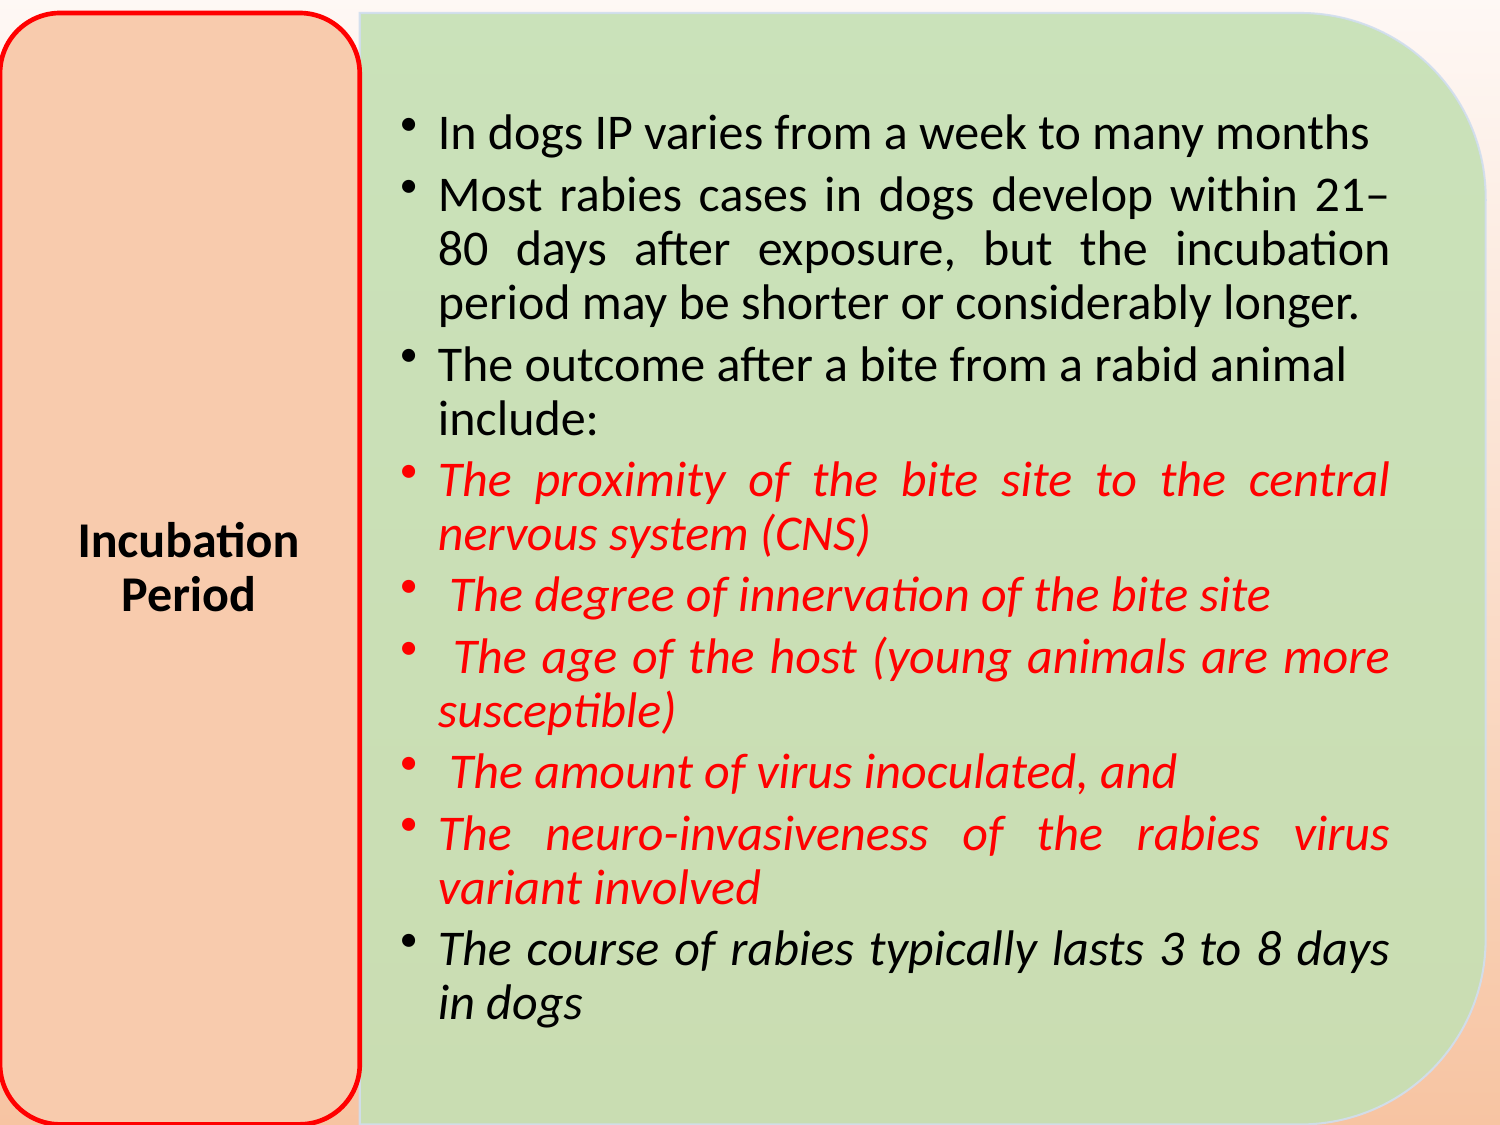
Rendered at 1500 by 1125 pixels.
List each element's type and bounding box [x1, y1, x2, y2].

list [0, 12, 1486, 1125]
